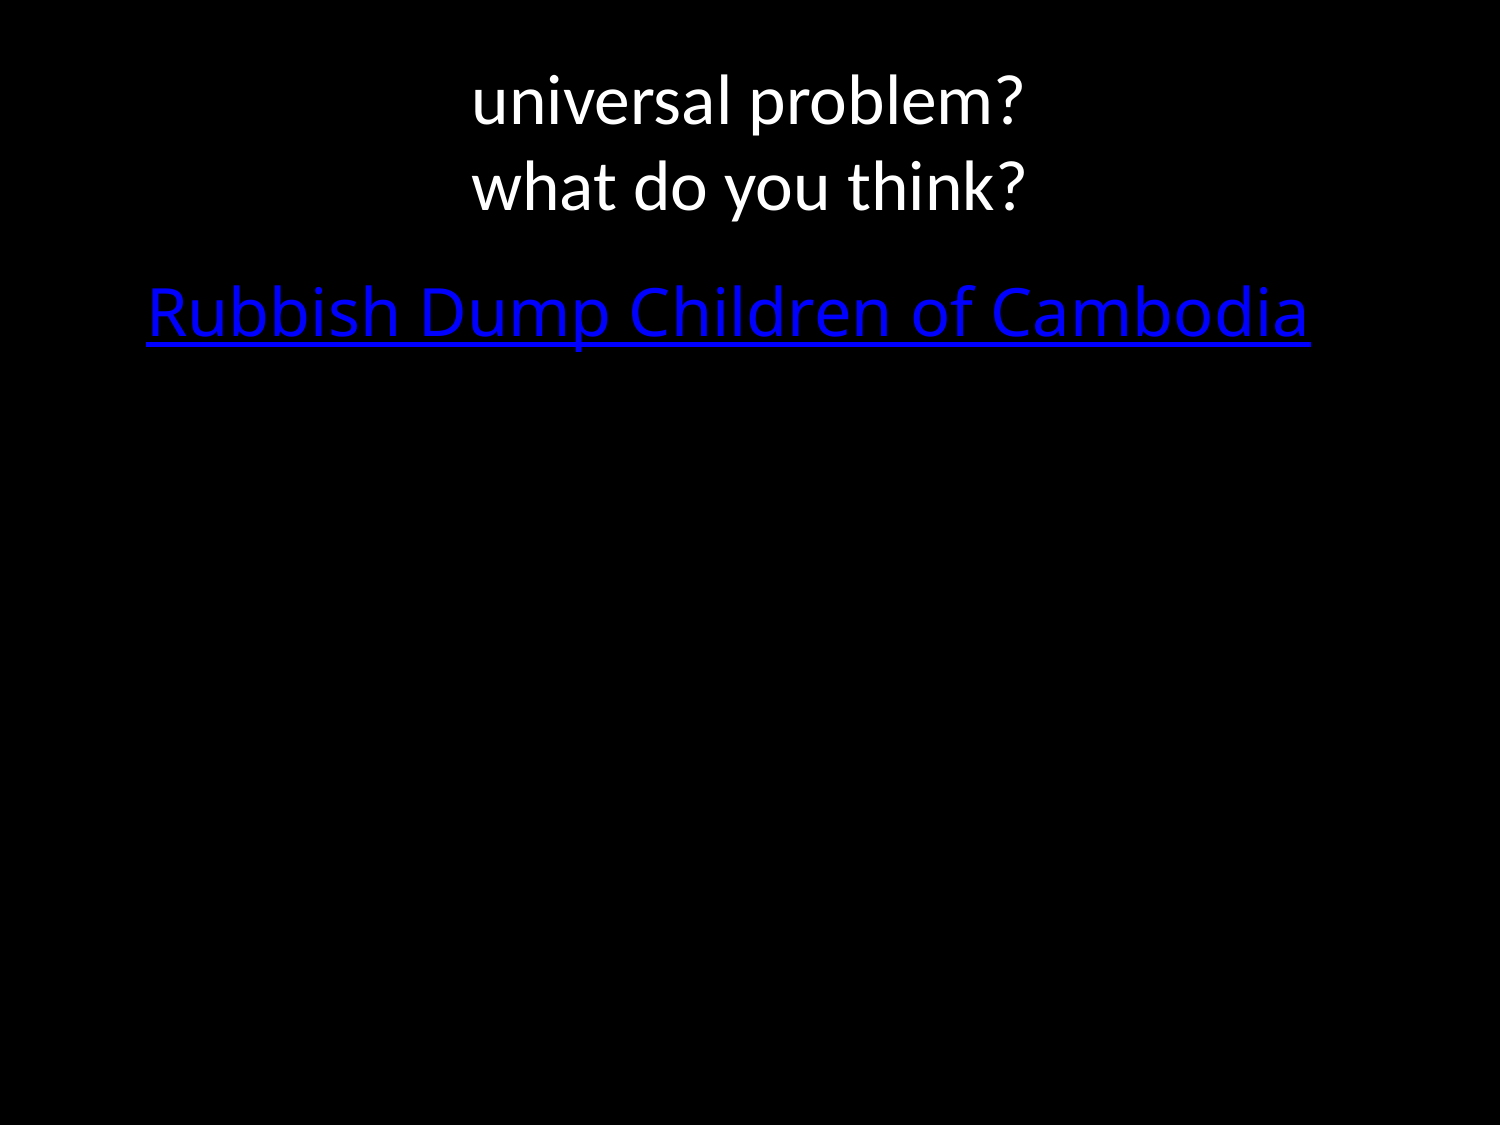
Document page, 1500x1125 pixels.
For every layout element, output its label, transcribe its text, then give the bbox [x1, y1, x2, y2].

title universal problem? what do you think? [75, 45, 1425, 233]
list Rubbish Dump Children of Cambodia [75, 262, 1425, 1005]
